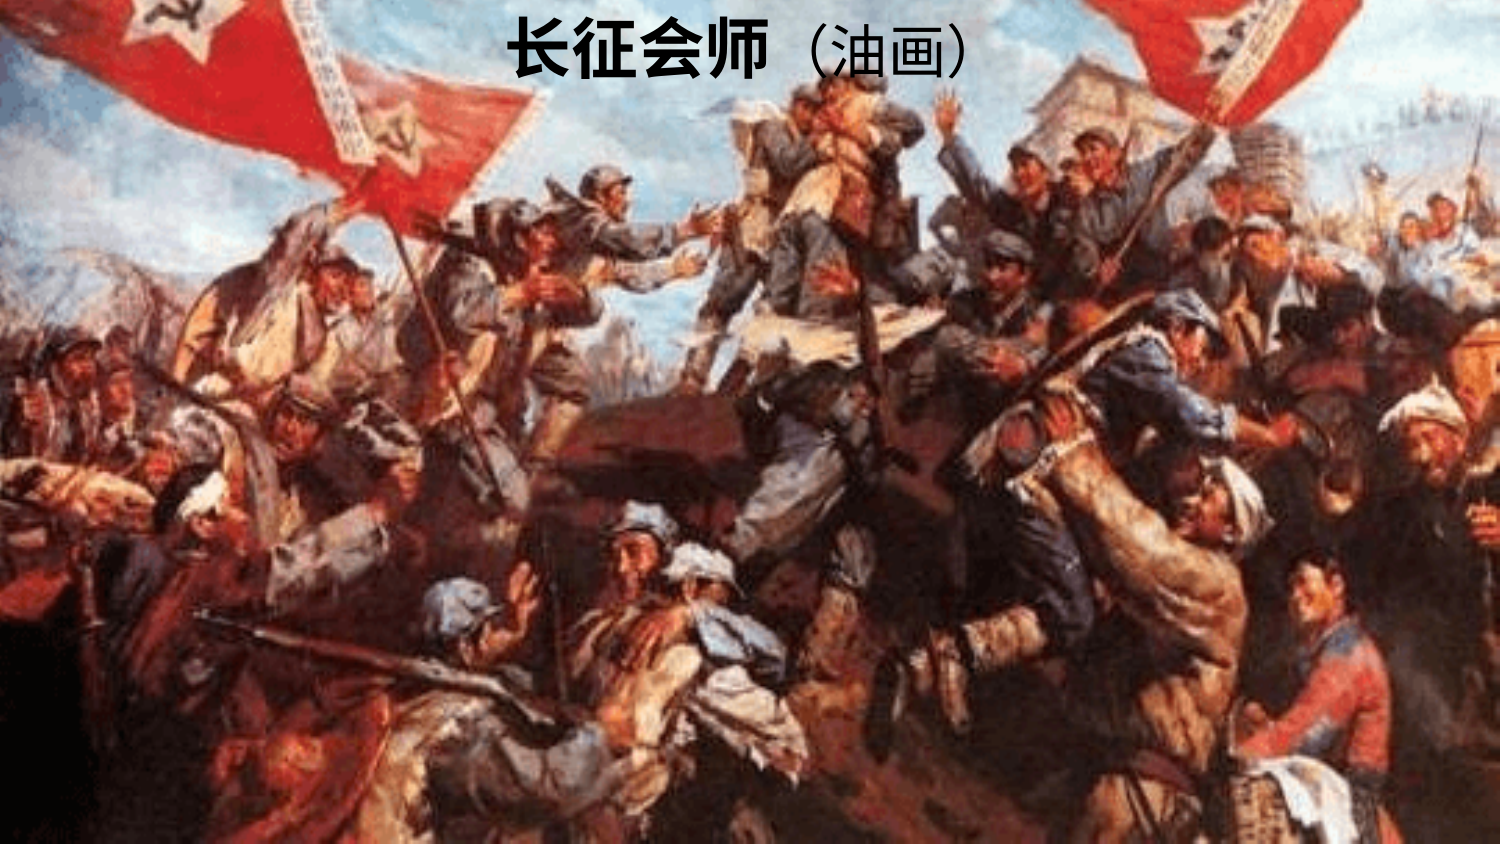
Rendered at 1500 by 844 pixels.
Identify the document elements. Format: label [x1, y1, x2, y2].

text_box [0, 0, 1500, 844]
